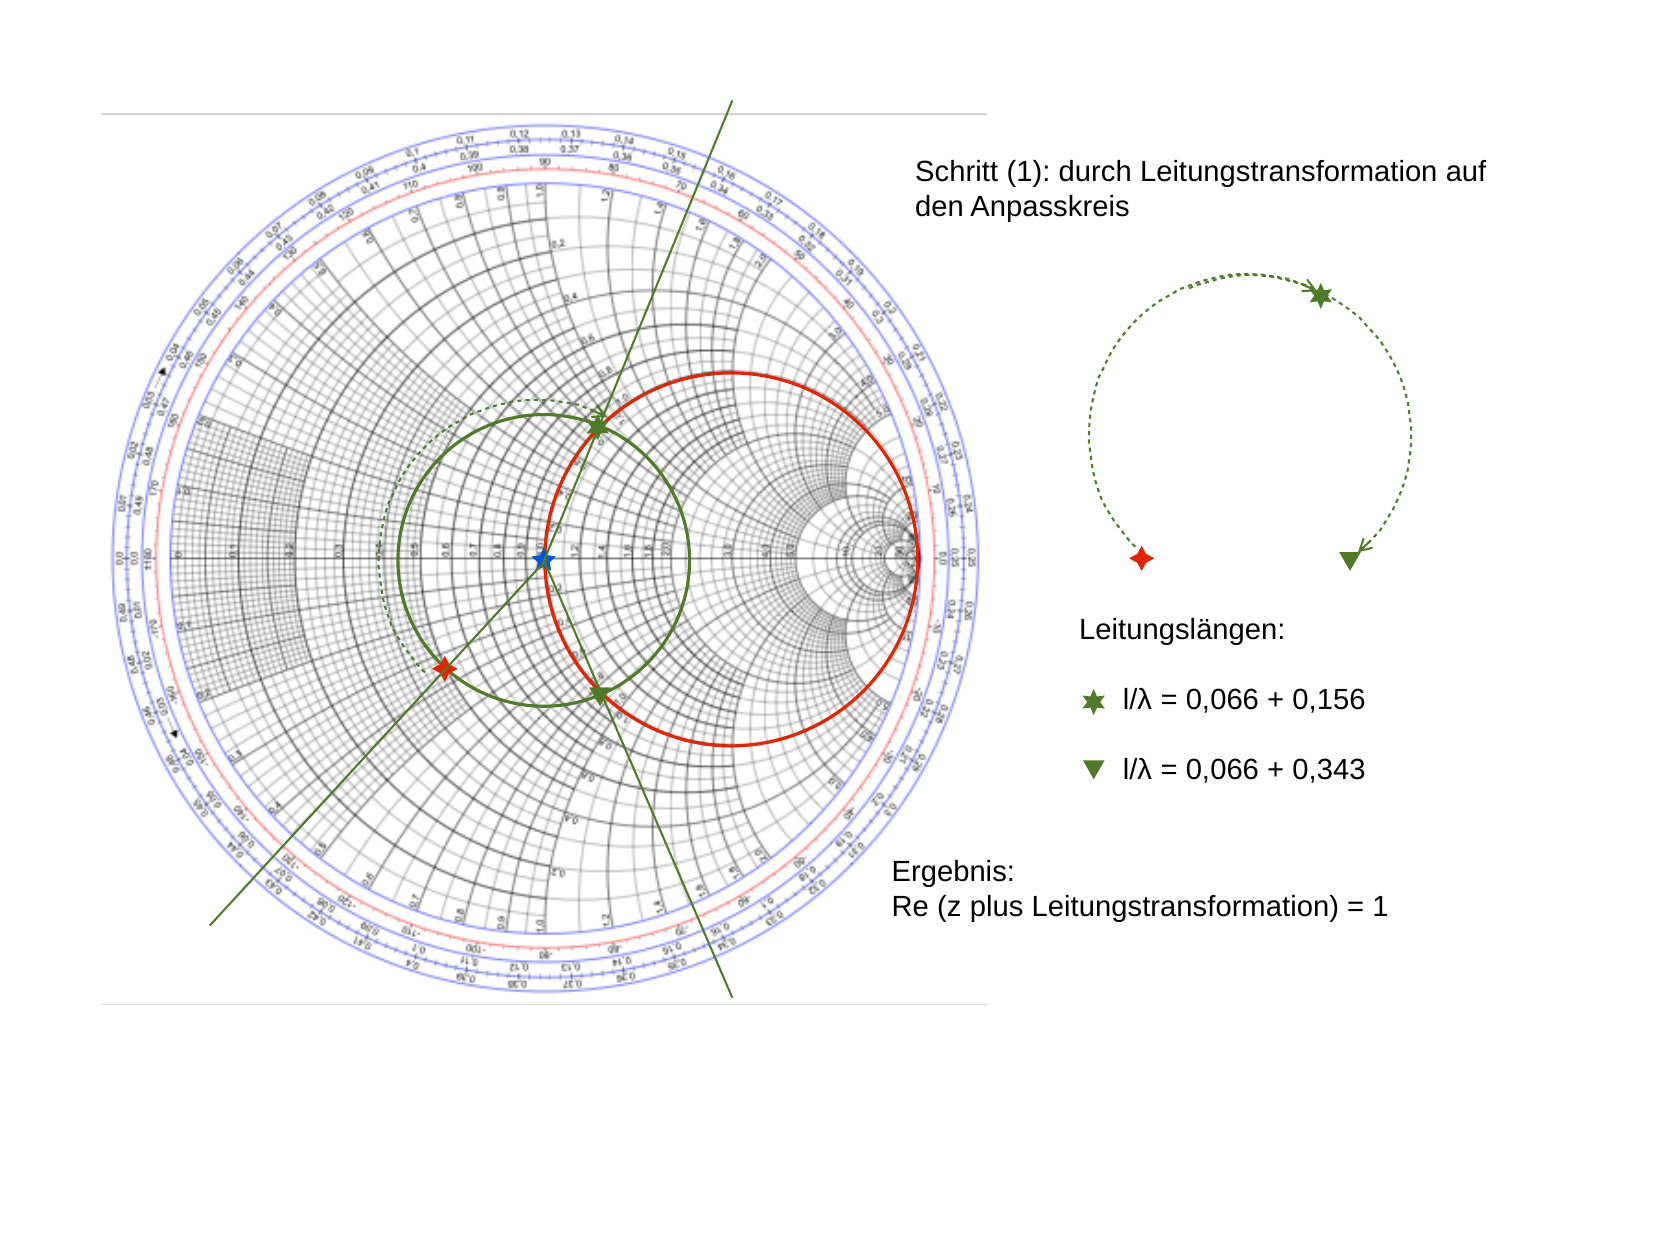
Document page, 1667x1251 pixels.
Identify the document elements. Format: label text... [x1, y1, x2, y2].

text_box [1084, 761, 1103, 778]
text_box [1037, 215, 1476, 569]
text_box Schritt (1): durch Leitungstransformation auf den Anpasskreis [998, 146, 1545, 229]
picture [99, 109, 989, 1016]
text_box [1084, 691, 1103, 713]
text_box Leitungslängen: l/λ = 0,066 + 0,156 l/λ = 0,066 + 0,343 [1072, 604, 1644, 792]
text_box Ergebnis: Re (z plus Leitungstransformation) = 1 [998, 846, 1457, 929]
